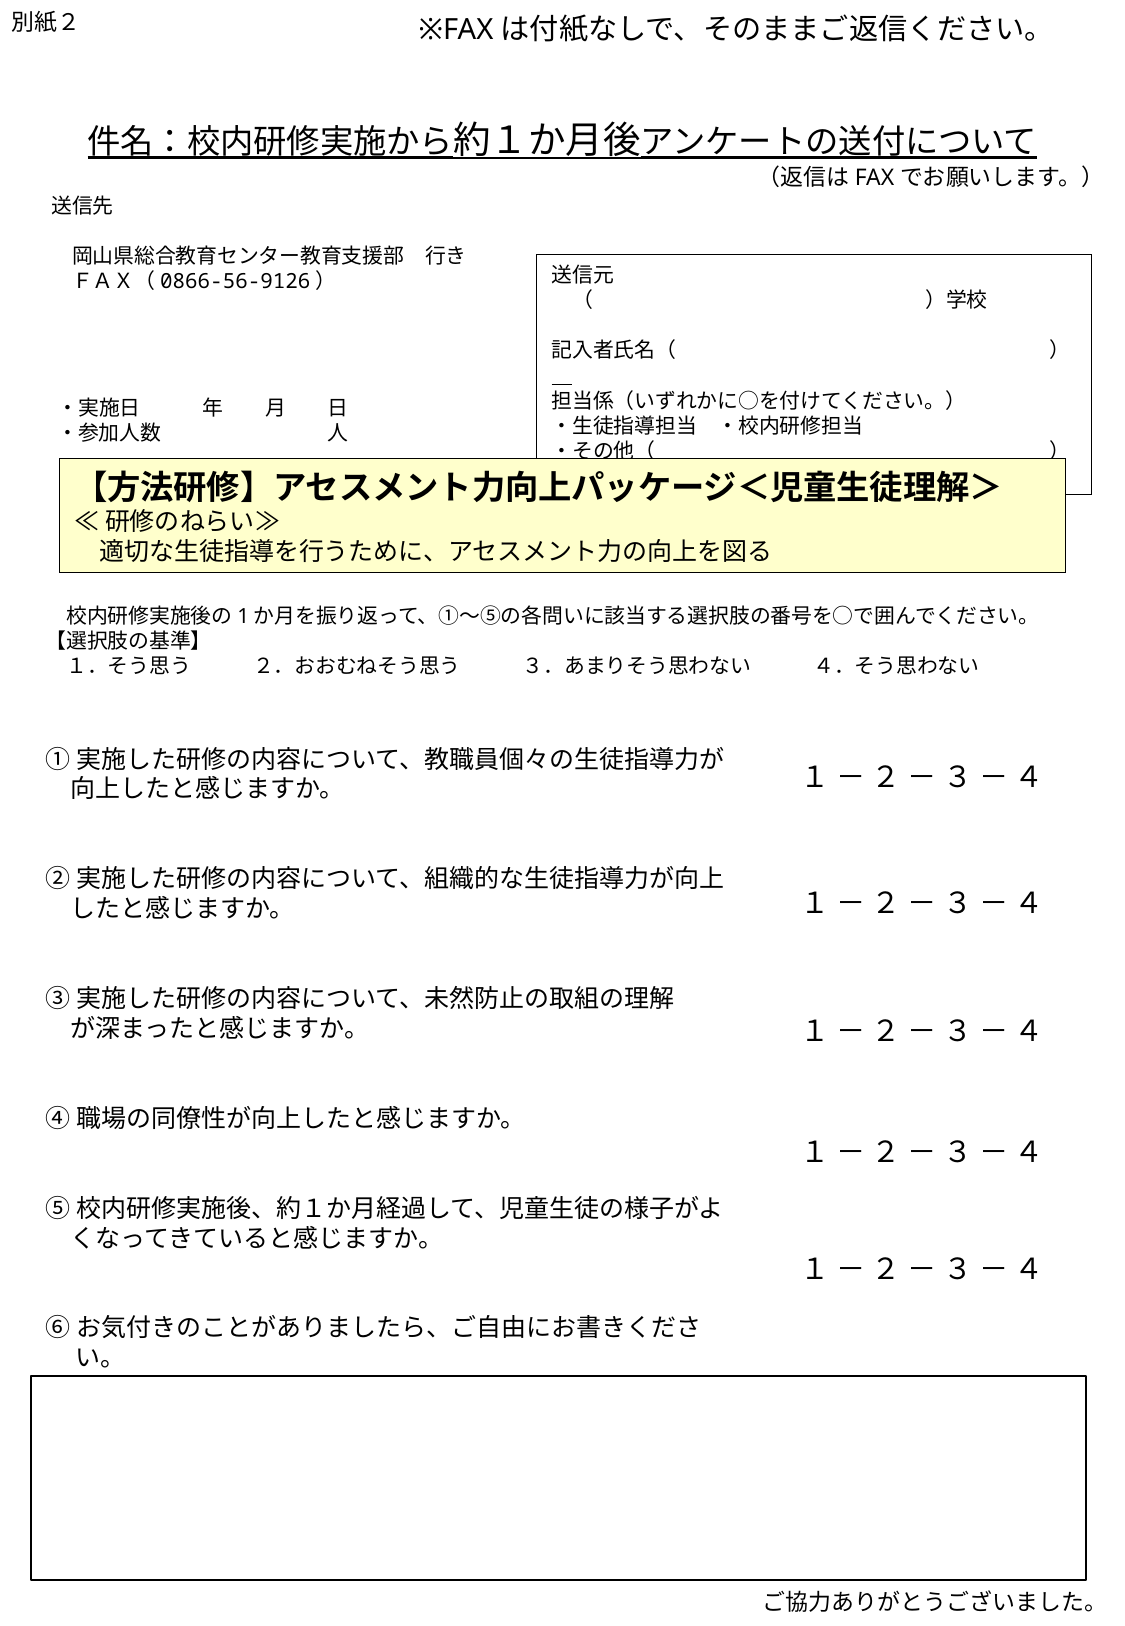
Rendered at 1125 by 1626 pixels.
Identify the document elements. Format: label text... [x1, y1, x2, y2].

text_box [29, 1373, 1088, 1582]
text_box 件名：校内研修実施から約１か月後アンケートの送付について [10, 108, 1115, 169]
text_box １ － ２ － ３ － ４ [785, 751, 1101, 801]
text_box １ － ２ － ３ － ４ [785, 1242, 1101, 1293]
text_box 【方法研修】アセスメント力向上パッケージ＜児童生徒理解＞ ≪研修のねらい≫ 適切な生徒指導を行うために、アセスメント力の向上を図る [59, 458, 1066, 573]
text_box ご協力ありがとうございました。 [724, 1579, 1125, 1623]
text_box 別紙２ [0, 0, 96, 43]
text_box 送信先 岡山県総合教育センター教育支援部 行き ＦＡＸ（0866-56-9126） [36, 185, 559, 326]
text_box １ － ２ － ３ － ４ [785, 1004, 1101, 1055]
text_box 送信元 （ ）学校 記入者氏名（ ） 担当係（いずれかに○を付けてください。） ・生徒指導担当 ・校内研修担当 ・その他（ ） [536, 254, 1092, 495]
text_box １ － ２ － ３ － ４ [785, 876, 1101, 927]
text_box 校内研修実施後の1か月を振り返って、①～⑤の各問いに該当する選択肢の番号を○で囲んでください。 【選択肢の基準】 １．そう思う ２．おおむねそう思う ３．あまりそう思わない ４．そう思わない [30, 594, 1035, 685]
text_box ①実施した研修の内容について、教職員個々の生徒指導力が 向上したと感じますか。 ②実施した研修の内容について、組織的な生徒指導力が向上 したと感じますか。 ③実施した研修の内容について、未然防止の取組の理解 が深まったと感じますか。 ④職場の同僚性が向上したと感じますか。 ⑤校内研修実施後、約１か月経過して、児童生徒の様子がよ くなってきていると感じますか。 ⑥お気付きのことがありましたら、ご自由にお書きください。 [30, 735, 740, 1373]
text_box ※FAXは付紙なしで、そのままご返信ください。 [403, 2, 1069, 53]
text_box ・実施日 年 月 日 ・参加人数 人 [41, 387, 388, 451]
text_box （返信はFAXでお願いします。） [742, 155, 1120, 198]
text_box １ － ２ － ３ － ４ [785, 1125, 1101, 1176]
